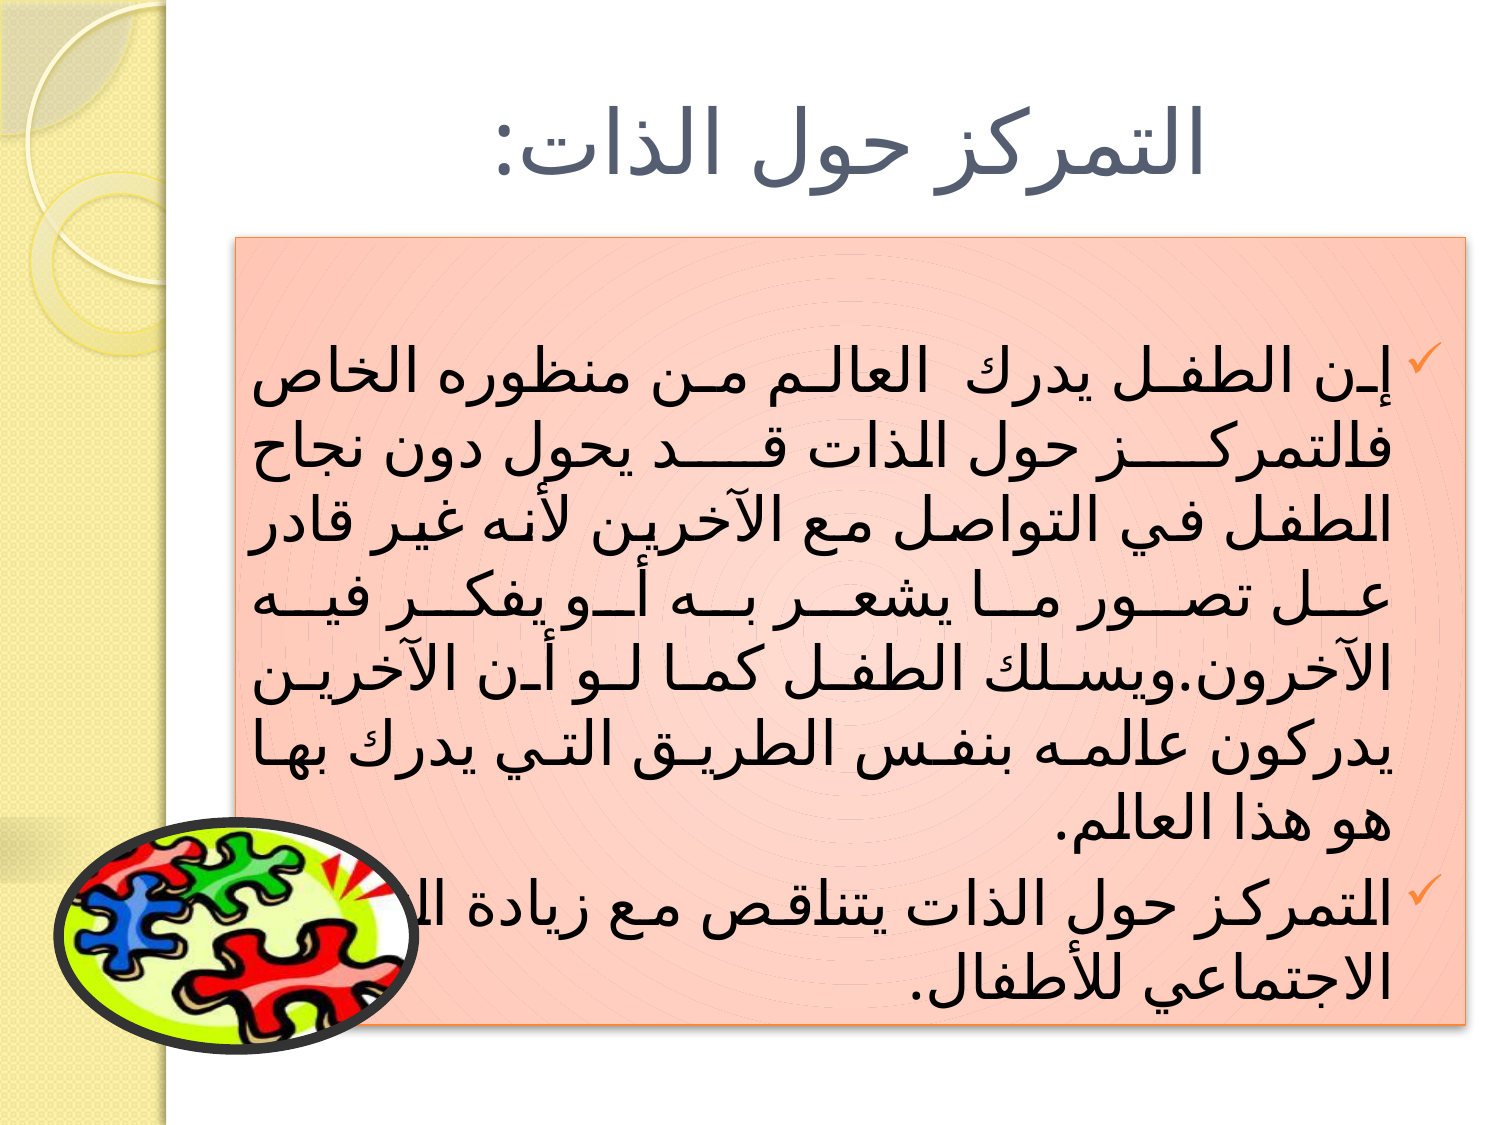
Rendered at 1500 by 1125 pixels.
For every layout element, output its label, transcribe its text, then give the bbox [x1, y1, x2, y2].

title التمركز حول الذات: [235, 45, 1466, 233]
picture [58, 822, 415, 1050]
list إن الطفل يدرك العالم من منظوره الخاص فالتمركز حول الذات قد يحول دون نجاح الطفل في التواصل مع الآخرين لأنه غير قادر عل تصور ما يشعر به أو يفكر فيه الآخرون.ويسلك الطفل كما لو أن الآخرين يدركون عالمه بنفس الطريق التي يدرك بها هو هذا العالم. التمركز حول الذات يتناقص مع زيادة التفاعل الاجتماعي للأطفال. [235, 237, 1466, 1026]
